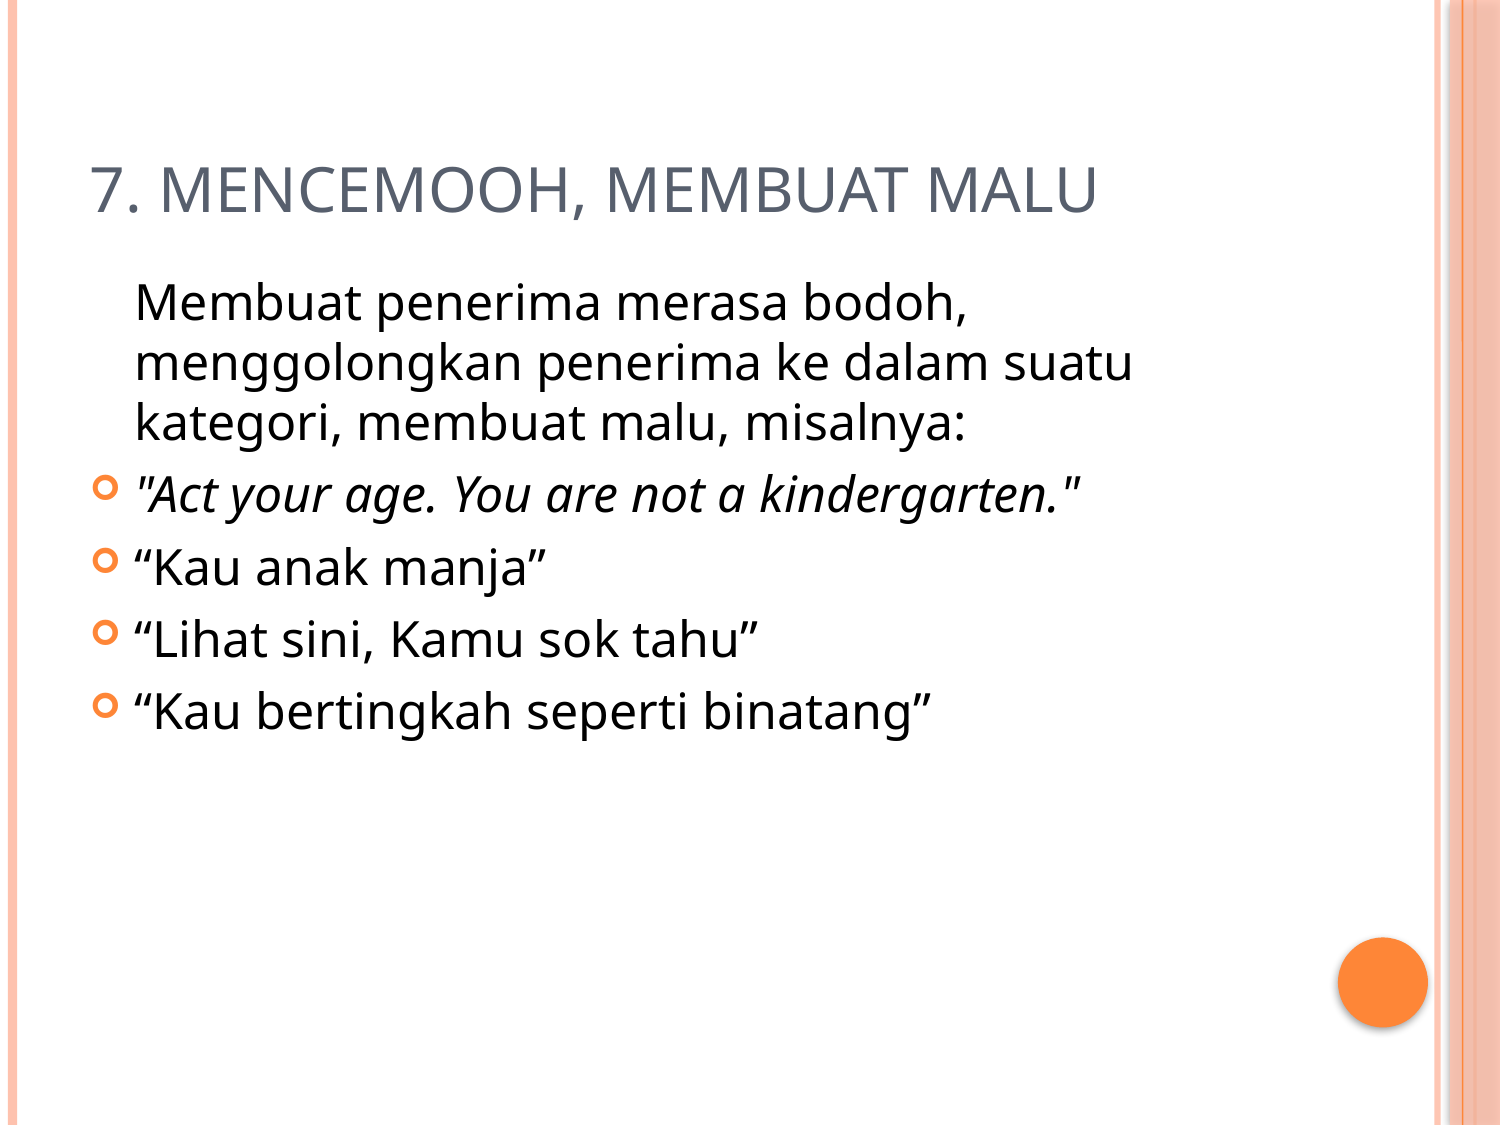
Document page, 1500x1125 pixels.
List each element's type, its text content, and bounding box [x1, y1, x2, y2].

title 7. Mencemooh, membuat malu [75, 45, 1300, 233]
list Membuat penerima merasa bodoh, menggolongkan penerima ke dalam suatu kategori, membuat malu, misalnya: "Act your age. You are not a kindergarten." “Kau anak manja” “Lihat sini, Kamu sok tahu” “Kau bertingkah seperti binatang” [75, 262, 1300, 1062]
